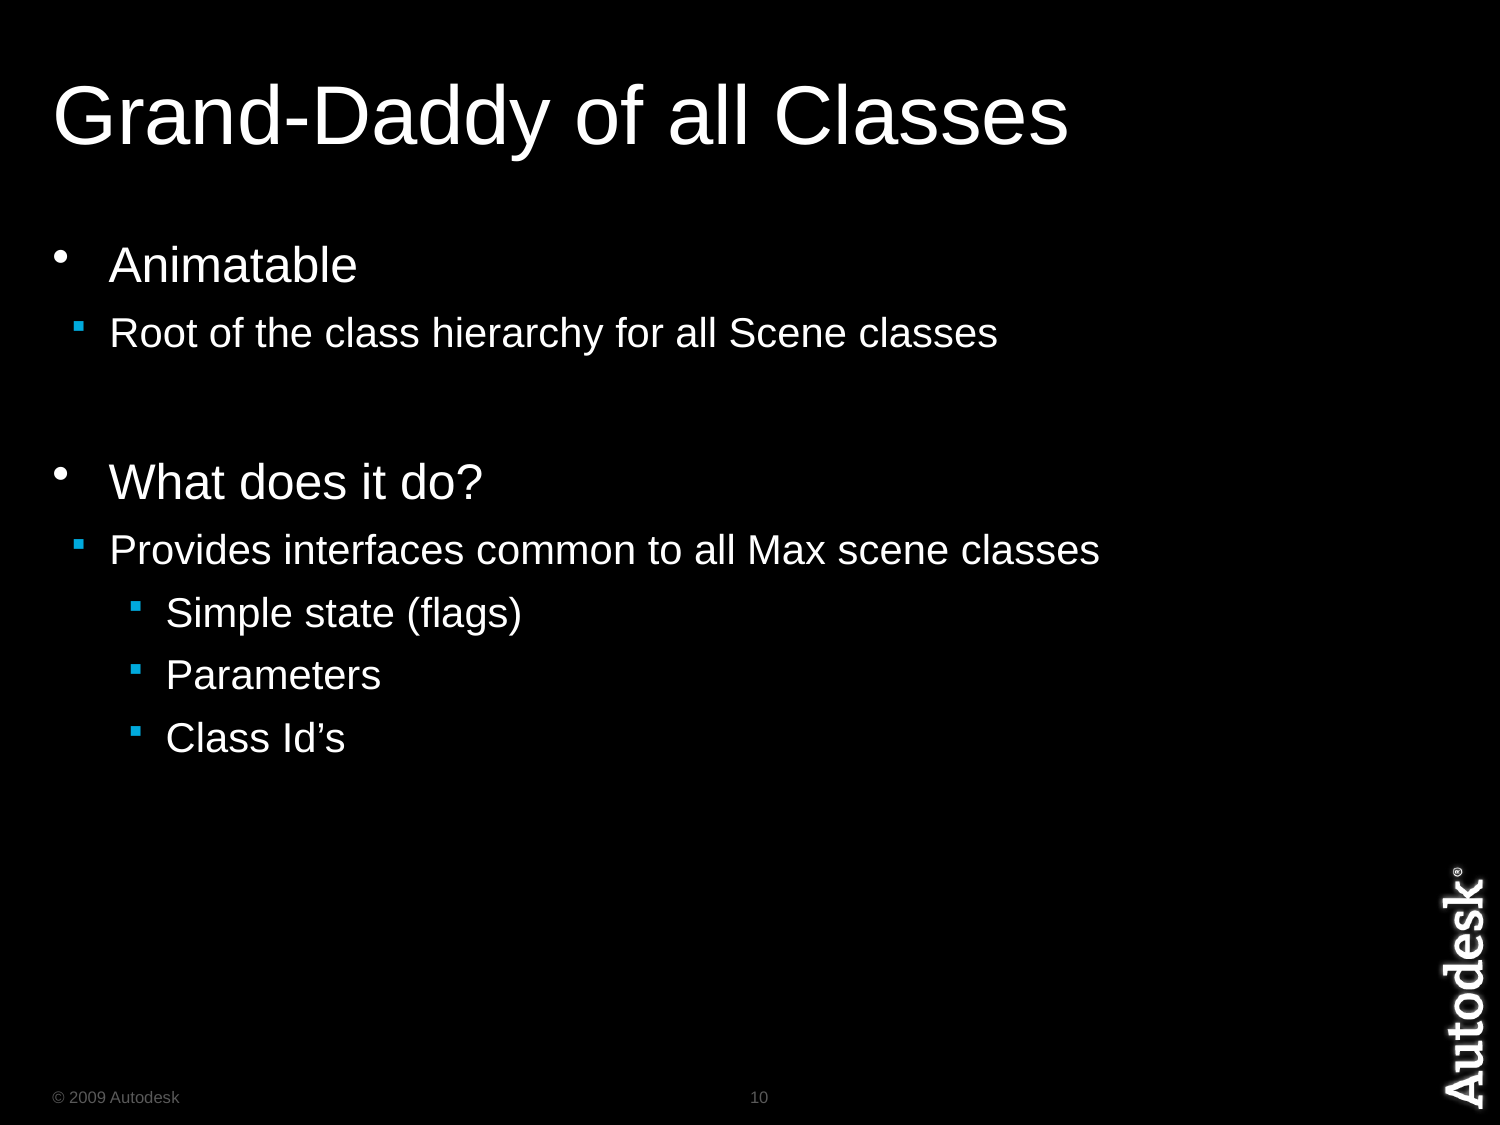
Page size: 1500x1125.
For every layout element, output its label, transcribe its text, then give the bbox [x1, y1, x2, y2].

title Grand-Daddy of all Classes [52, 22, 1401, 211]
list Animatable Root of the class hierarchy for all Scene classes What does it do? Provides interfaces common to all Max scene classes Simple state (flags) Parameters Class Id’s [52, 231, 1401, 1073]
picture [1402, 0, 1500, 1125]
